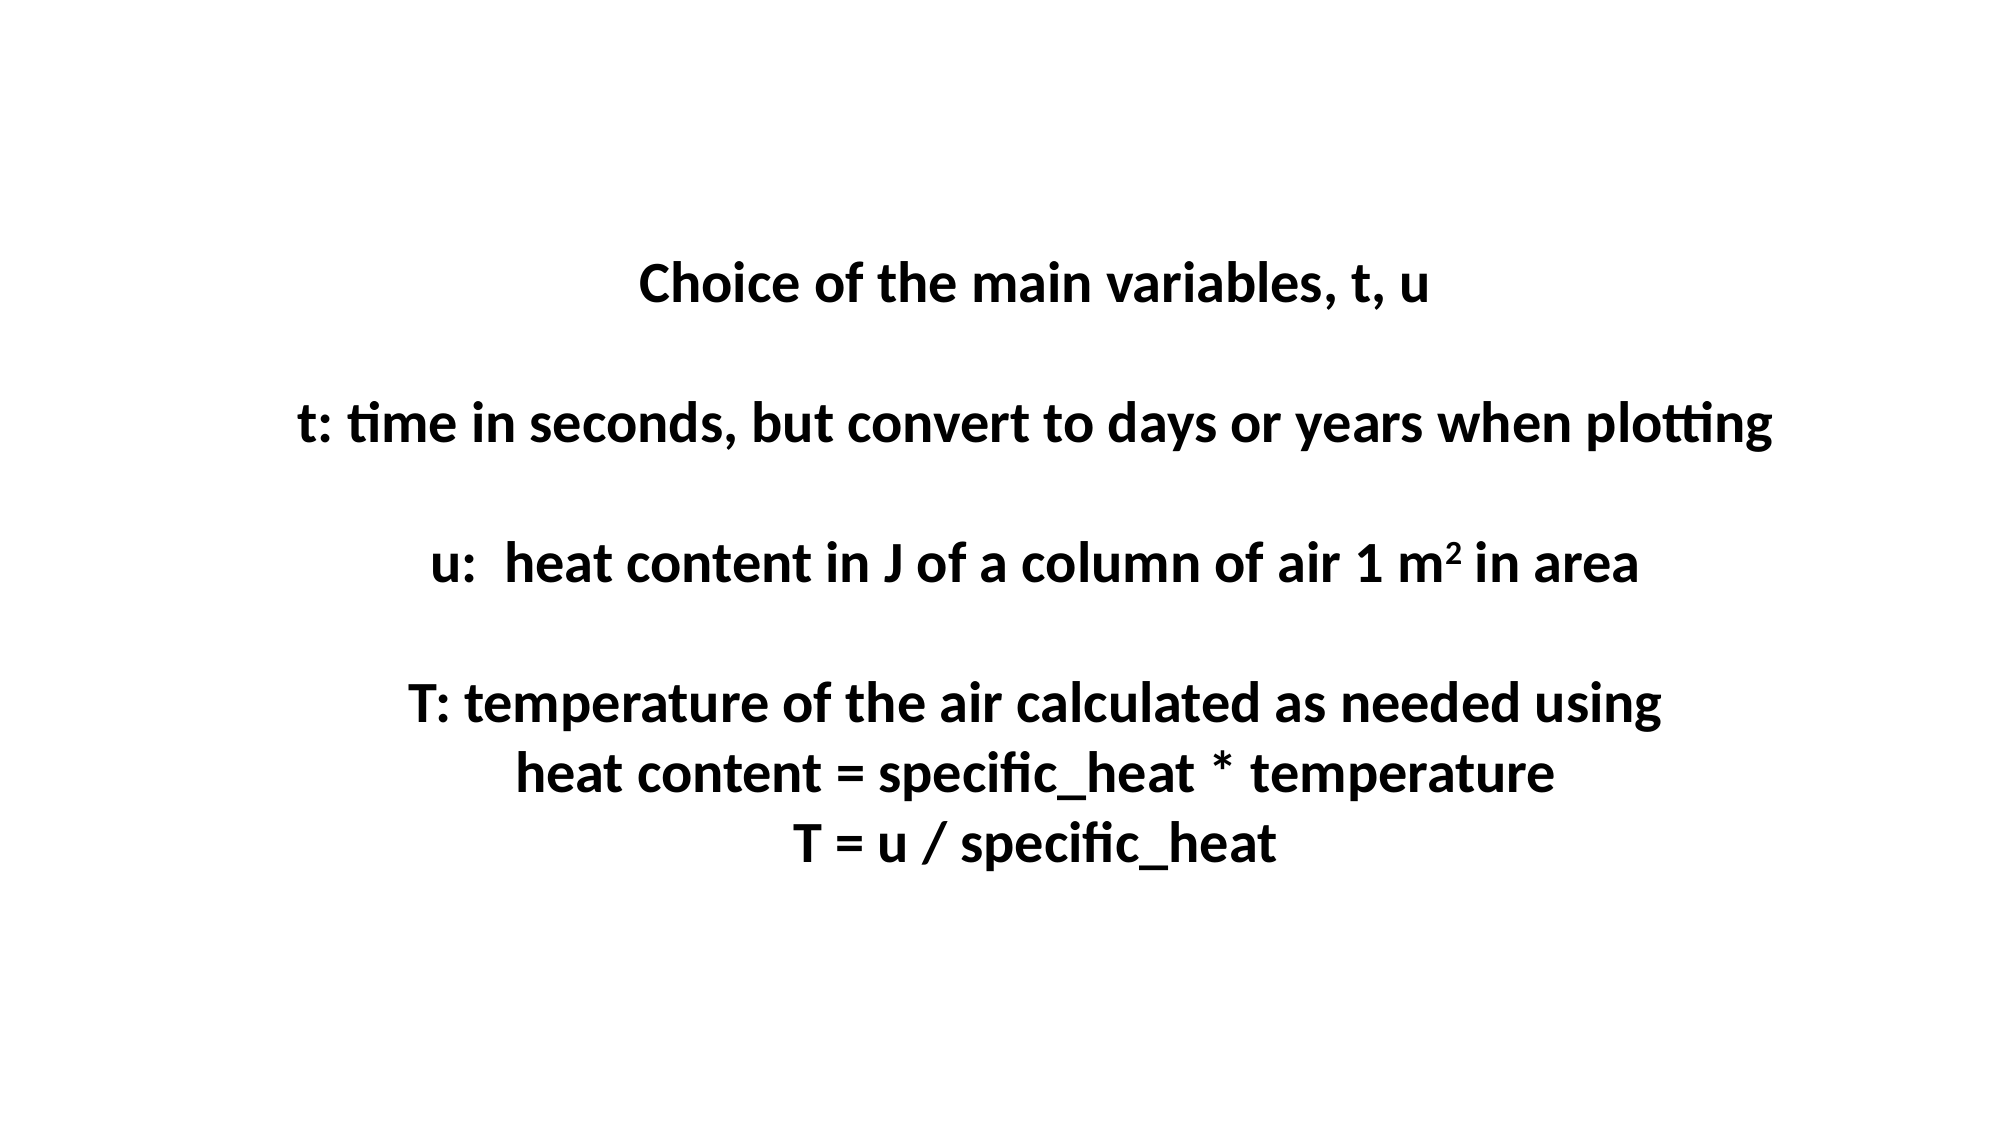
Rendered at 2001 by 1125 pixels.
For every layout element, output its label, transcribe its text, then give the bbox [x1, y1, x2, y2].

text_box Choice of the main variables, t, u t: time in seconds, but convert to days or years when plotting u: heat content in J of a column of air 1 m2 in area T: temperature of the air calculated as needed using heat content = specific_heat * temperature T = u / specific_heat [150, 236, 1922, 882]
